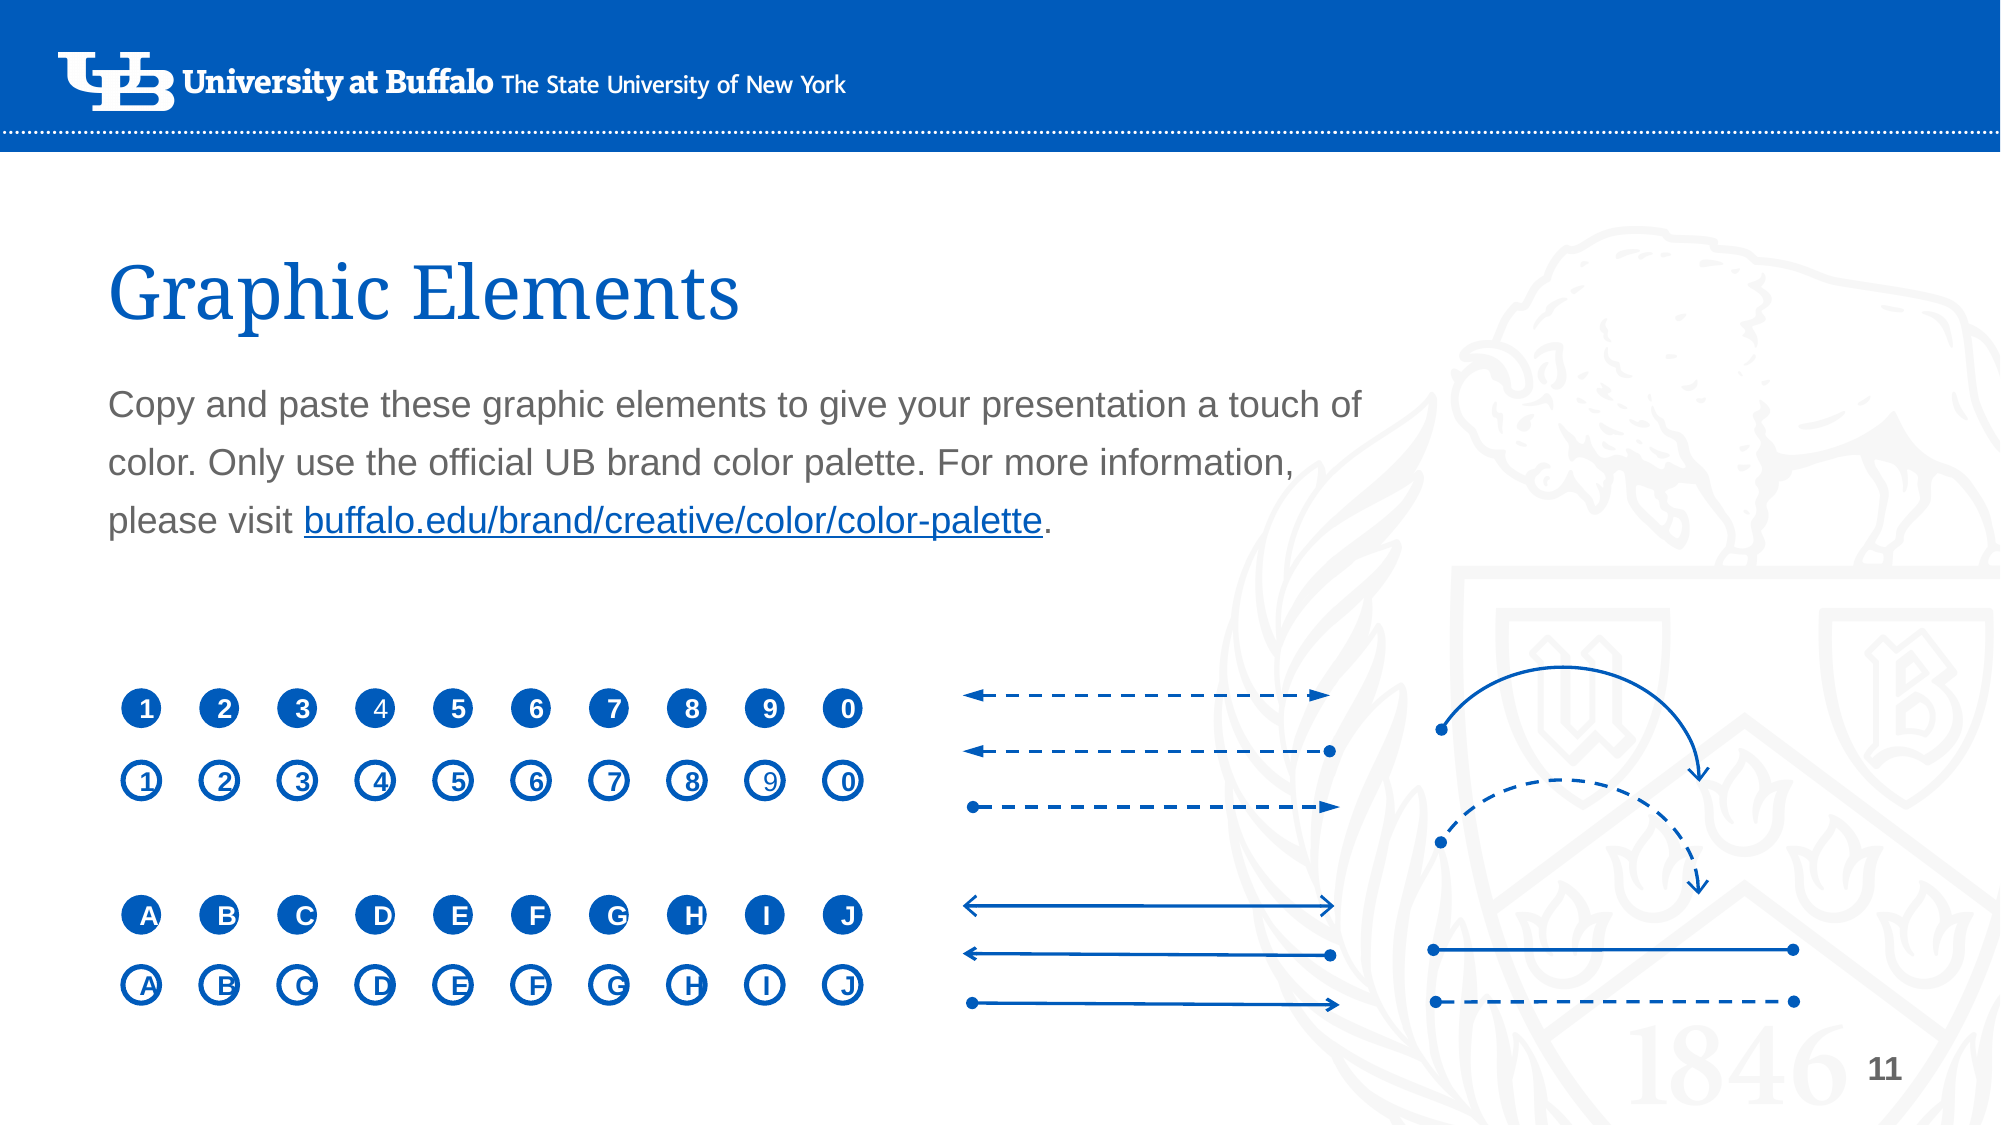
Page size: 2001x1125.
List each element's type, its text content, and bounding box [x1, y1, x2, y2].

text_box 5 [433, 761, 473, 800]
text_box 6 [511, 688, 551, 728]
text_box D [355, 895, 395, 935]
text_box A [121, 895, 161, 935]
title Graphic Elements [93, 246, 1234, 343]
text_box [1434, 779, 1709, 895]
text_box 3 [277, 761, 317, 800]
text_box E [433, 965, 473, 1005]
text_box A [121, 965, 161, 1005]
text_box I [745, 965, 785, 1005]
footer 11 [1242, 1036, 1918, 1097]
text_box 7 [589, 761, 629, 800]
text_box 1 [121, 688, 161, 728]
text_box 6 [511, 761, 551, 800]
text_box E [433, 895, 473, 935]
text_box F [511, 895, 551, 935]
text_box B [199, 965, 239, 1005]
list Copy and paste these graphic elements to give your presentation a touch of color. Only use the official UB brand color palette. For more information, please visit buffalo.edu/brand/creative/color/color-palette. [93, 358, 1392, 572]
picture [0, 0, 2001, 1125]
text_box C [277, 965, 317, 1005]
text_box J [823, 895, 863, 935]
text_box I [745, 895, 785, 935]
text_box C [277, 895, 317, 935]
text_box J [823, 965, 863, 1005]
text_box 8 [667, 688, 707, 728]
text_box G [589, 895, 629, 935]
text_box 5 [433, 688, 473, 728]
text_box 7 [589, 688, 629, 728]
text_box 2 [199, 761, 239, 800]
text_box [1435, 666, 1710, 782]
text_box 0 [823, 688, 863, 728]
text_box 3 [277, 688, 317, 728]
text_box H [667, 965, 707, 1005]
text_box B [199, 895, 239, 935]
text_box 8 [667, 761, 707, 800]
text_box F [511, 965, 551, 1005]
text_box G [589, 965, 629, 1005]
text_box 9 [745, 688, 785, 728]
text_box 4 [355, 761, 395, 800]
text_box H [667, 895, 707, 935]
text_box 4 [355, 688, 395, 728]
text_box 1 [121, 761, 161, 800]
text_box D [355, 965, 395, 1005]
text_box 9 [745, 761, 785, 800]
text_box 0 [823, 761, 863, 800]
text_box 2 [199, 688, 239, 728]
